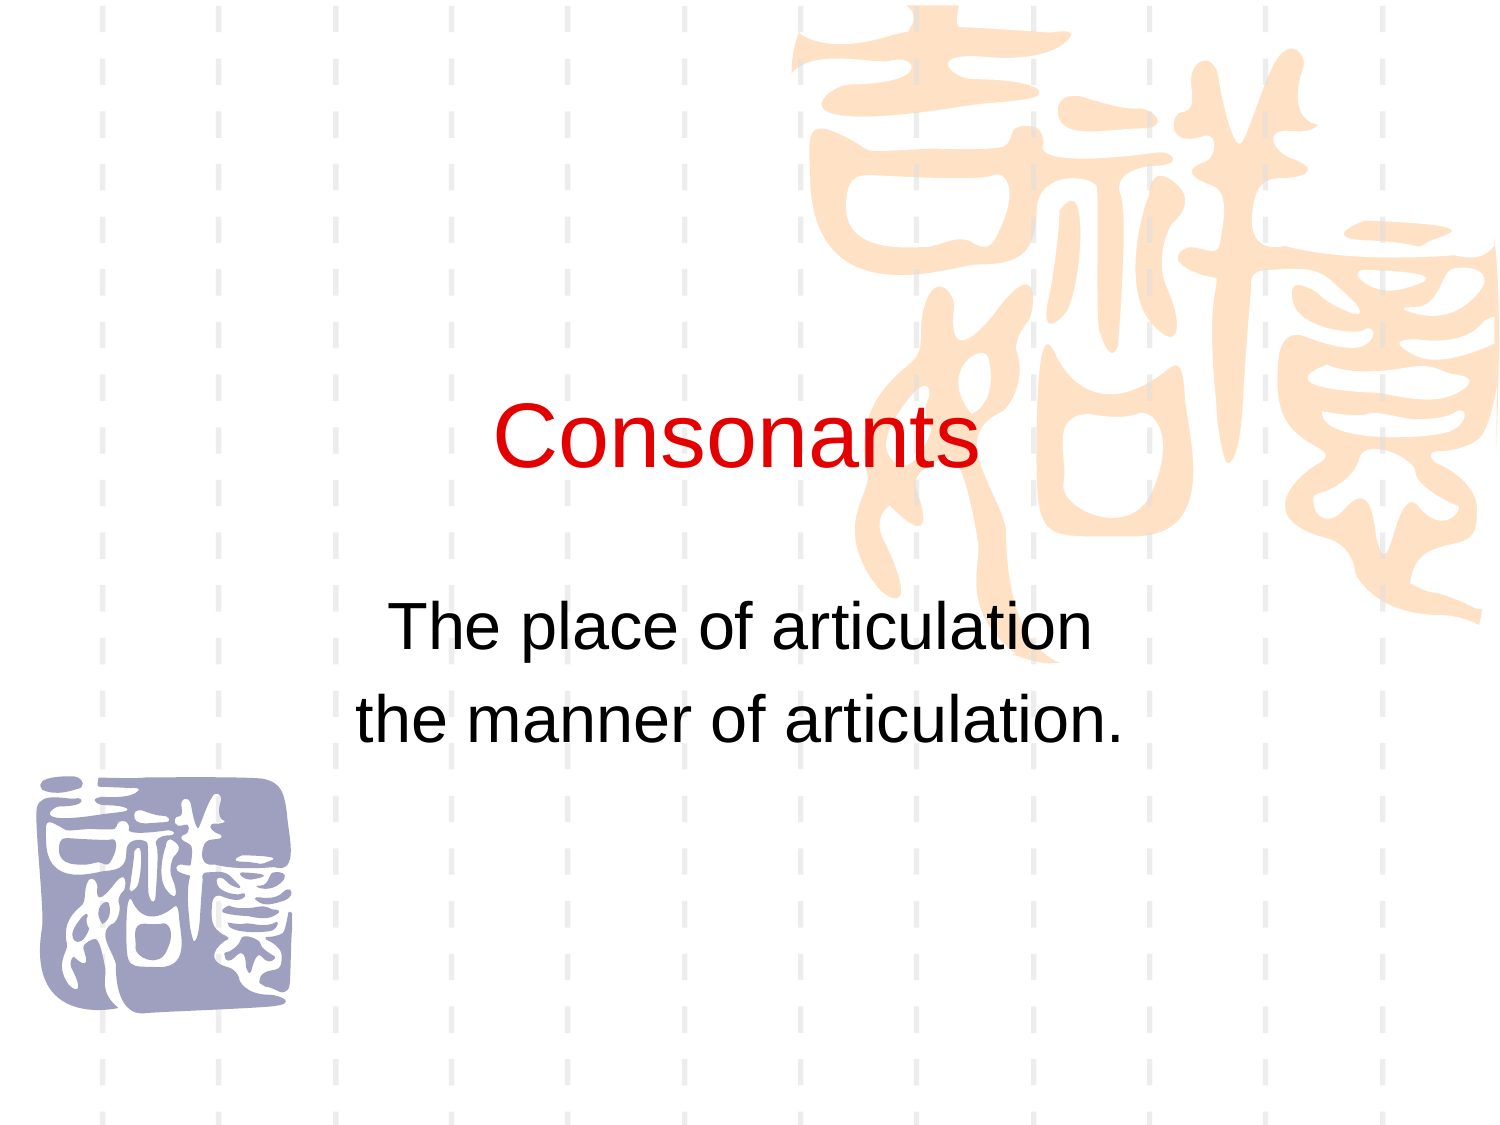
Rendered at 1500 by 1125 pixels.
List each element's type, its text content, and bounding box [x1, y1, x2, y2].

title Consonants [112, 337, 1388, 526]
subtitle The place of articulation the manner of articulation. [224, 574, 1276, 863]
